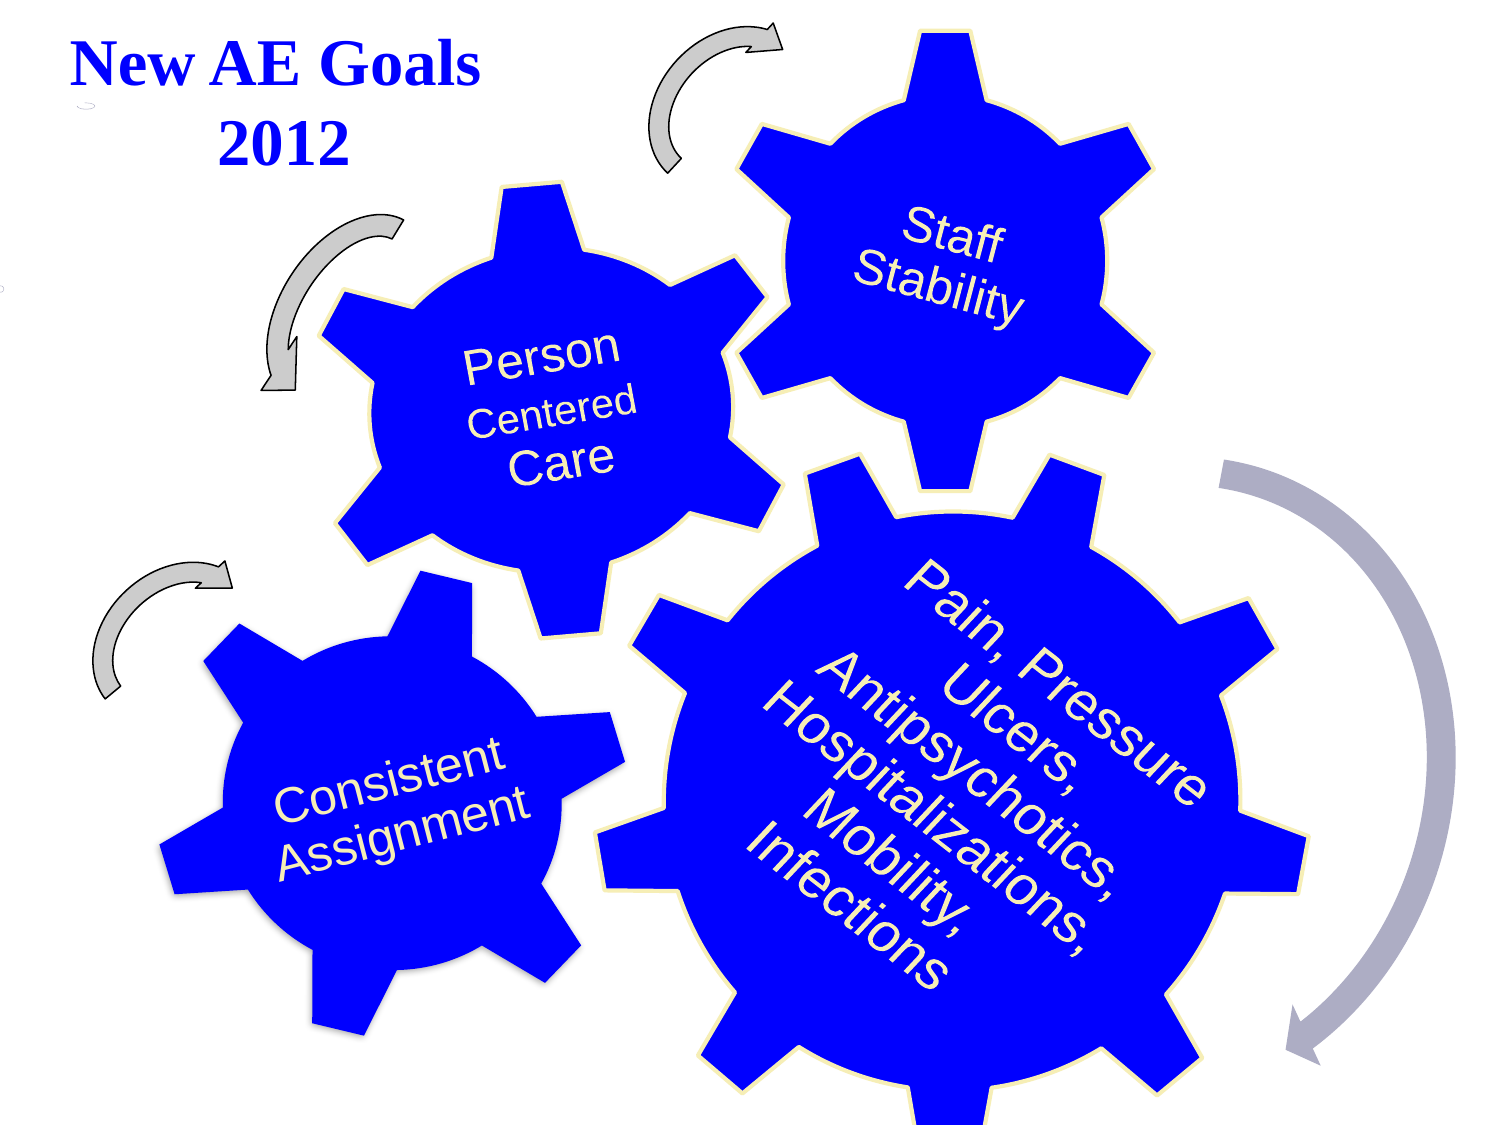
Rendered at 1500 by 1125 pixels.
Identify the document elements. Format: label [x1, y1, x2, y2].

text_box [0, 11, 1500, 1125]
text_box [150, 564, 634, 1042]
